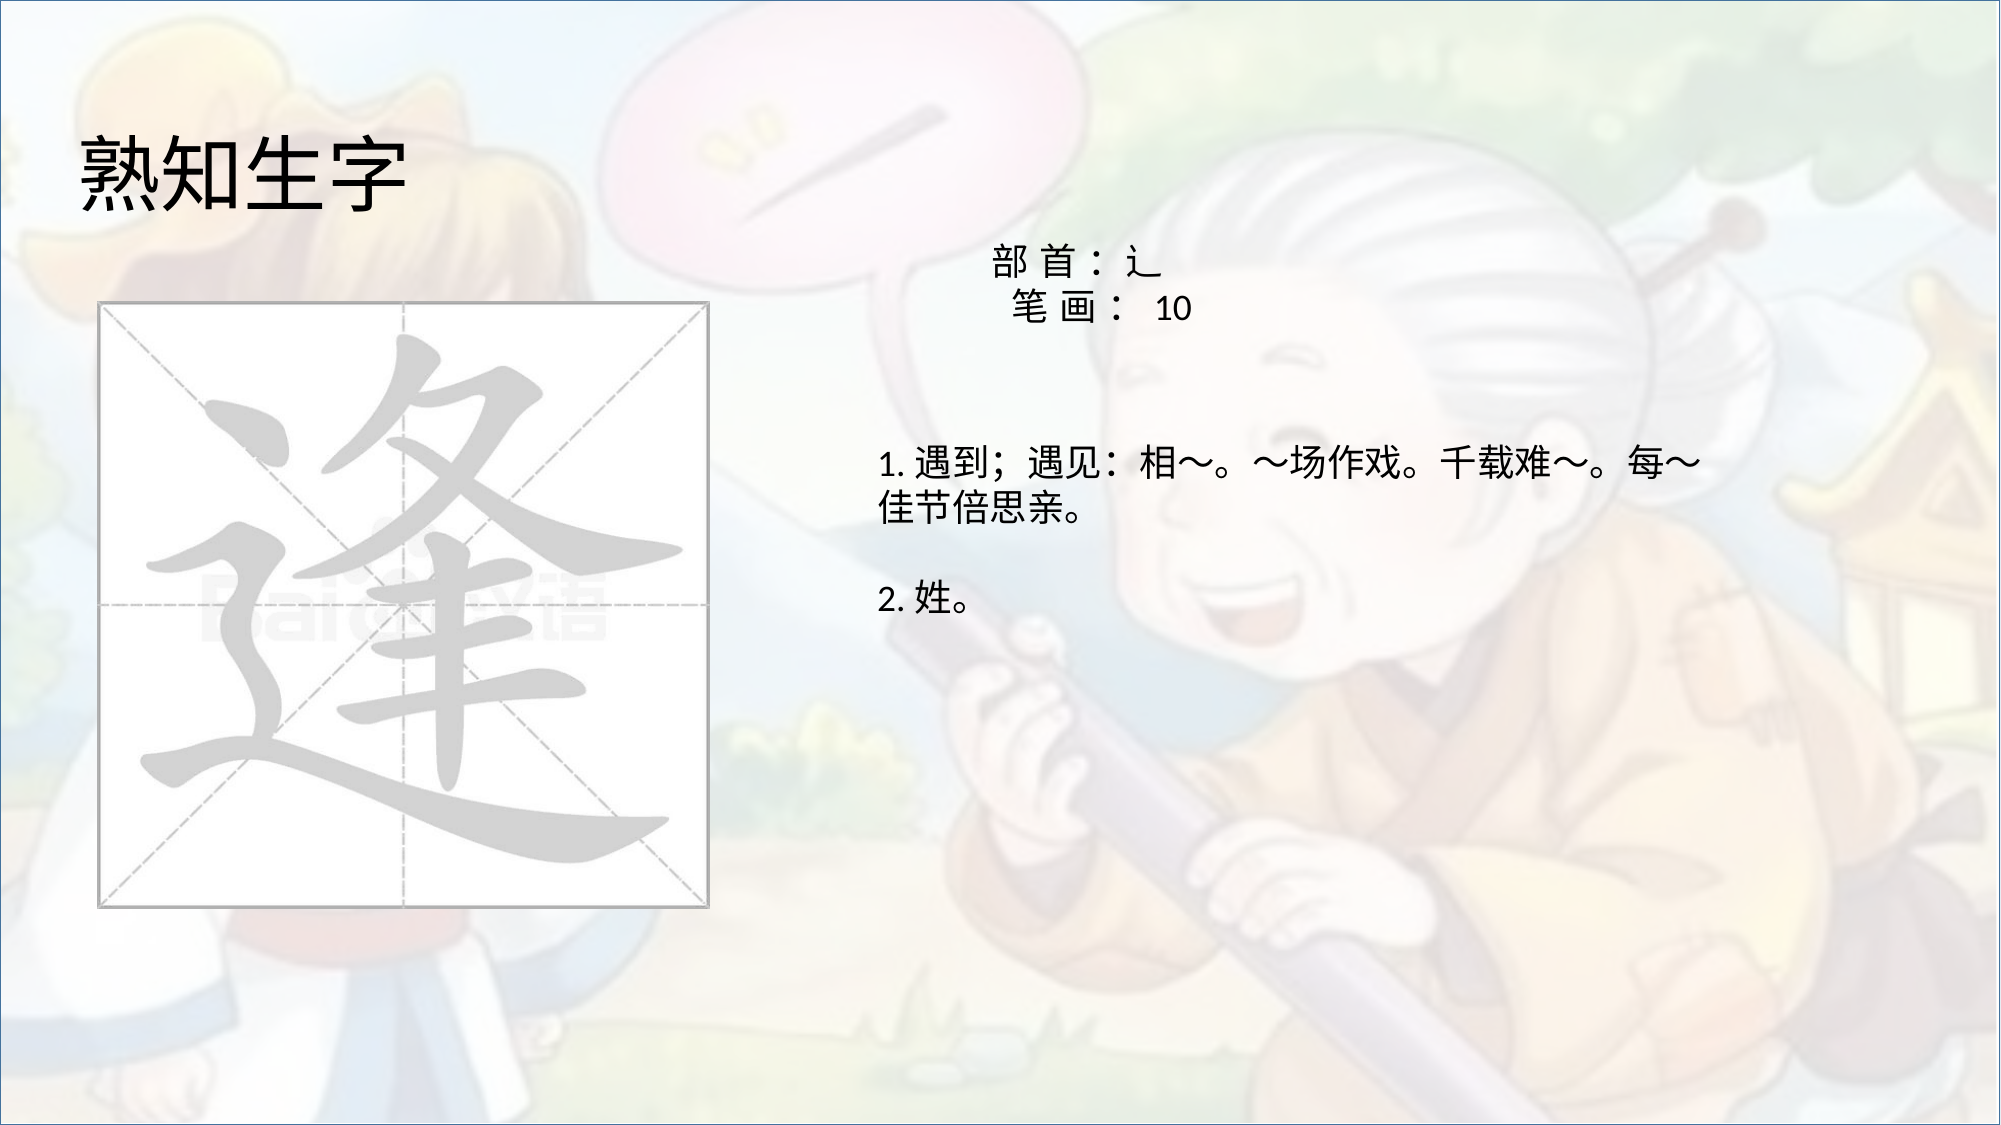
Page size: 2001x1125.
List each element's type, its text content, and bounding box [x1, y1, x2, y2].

text_box 1.遇到；遇见：相～。～场作戏。千载难～。每～佳节倍思亲。 2.姓。 [862, 431, 1732, 627]
text_box 部 首 ：辶 笔 画 ：10 [977, 230, 1394, 336]
text_box 熟知生字 [62, 114, 1363, 230]
picture [97, 301, 710, 909]
